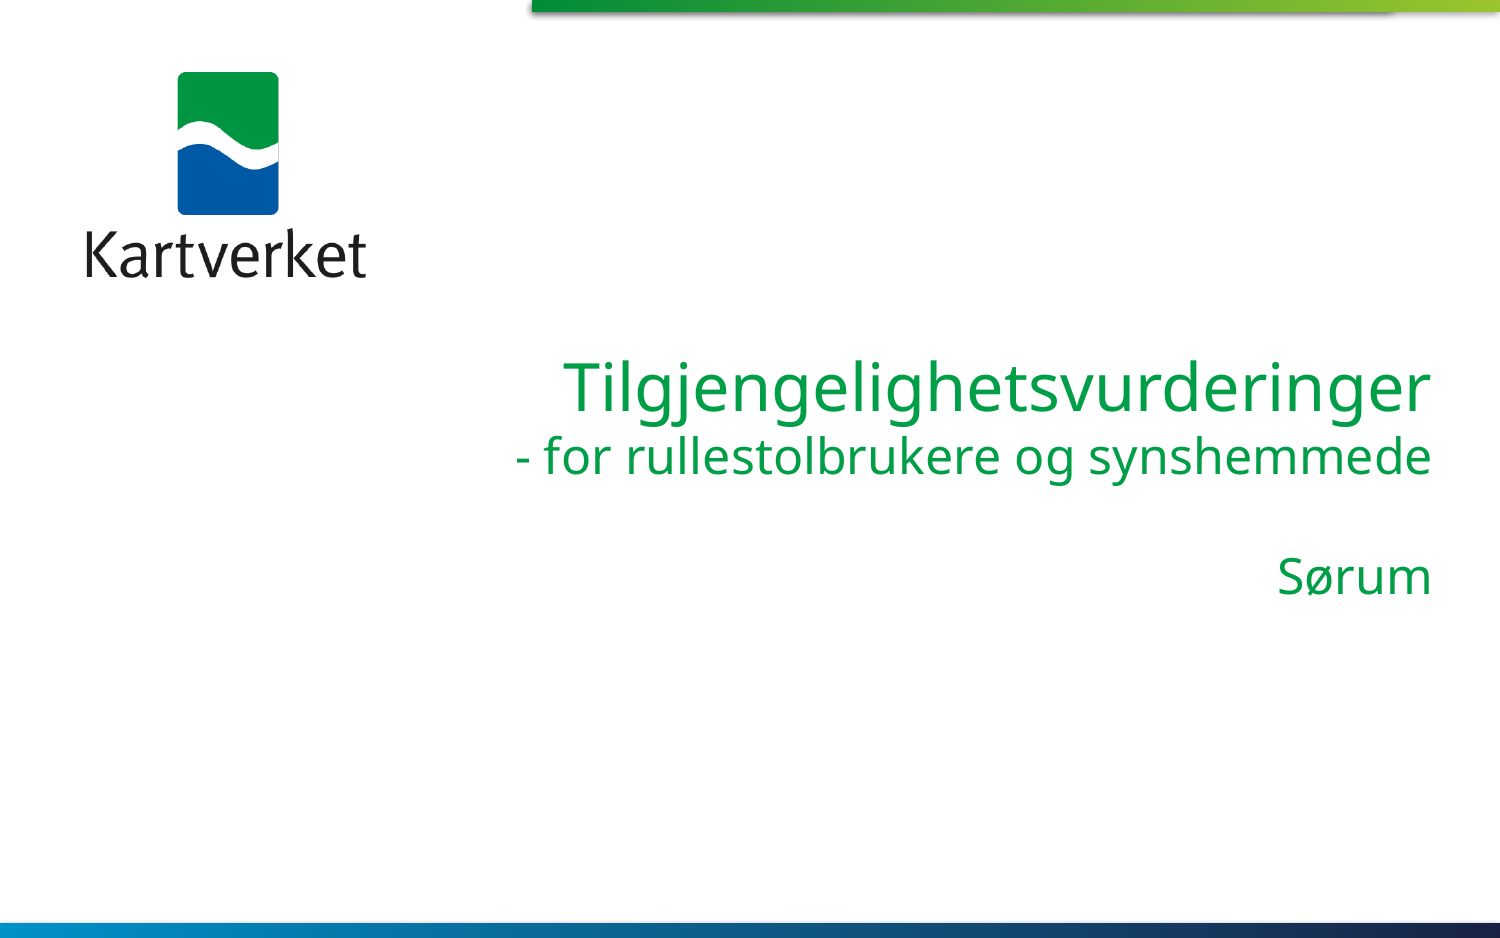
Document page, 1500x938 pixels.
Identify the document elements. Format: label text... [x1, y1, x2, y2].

text_box Tilgjengelighetsvurderinger - for rullestolbrukere og synshemmede Sørum [66, 337, 1449, 613]
